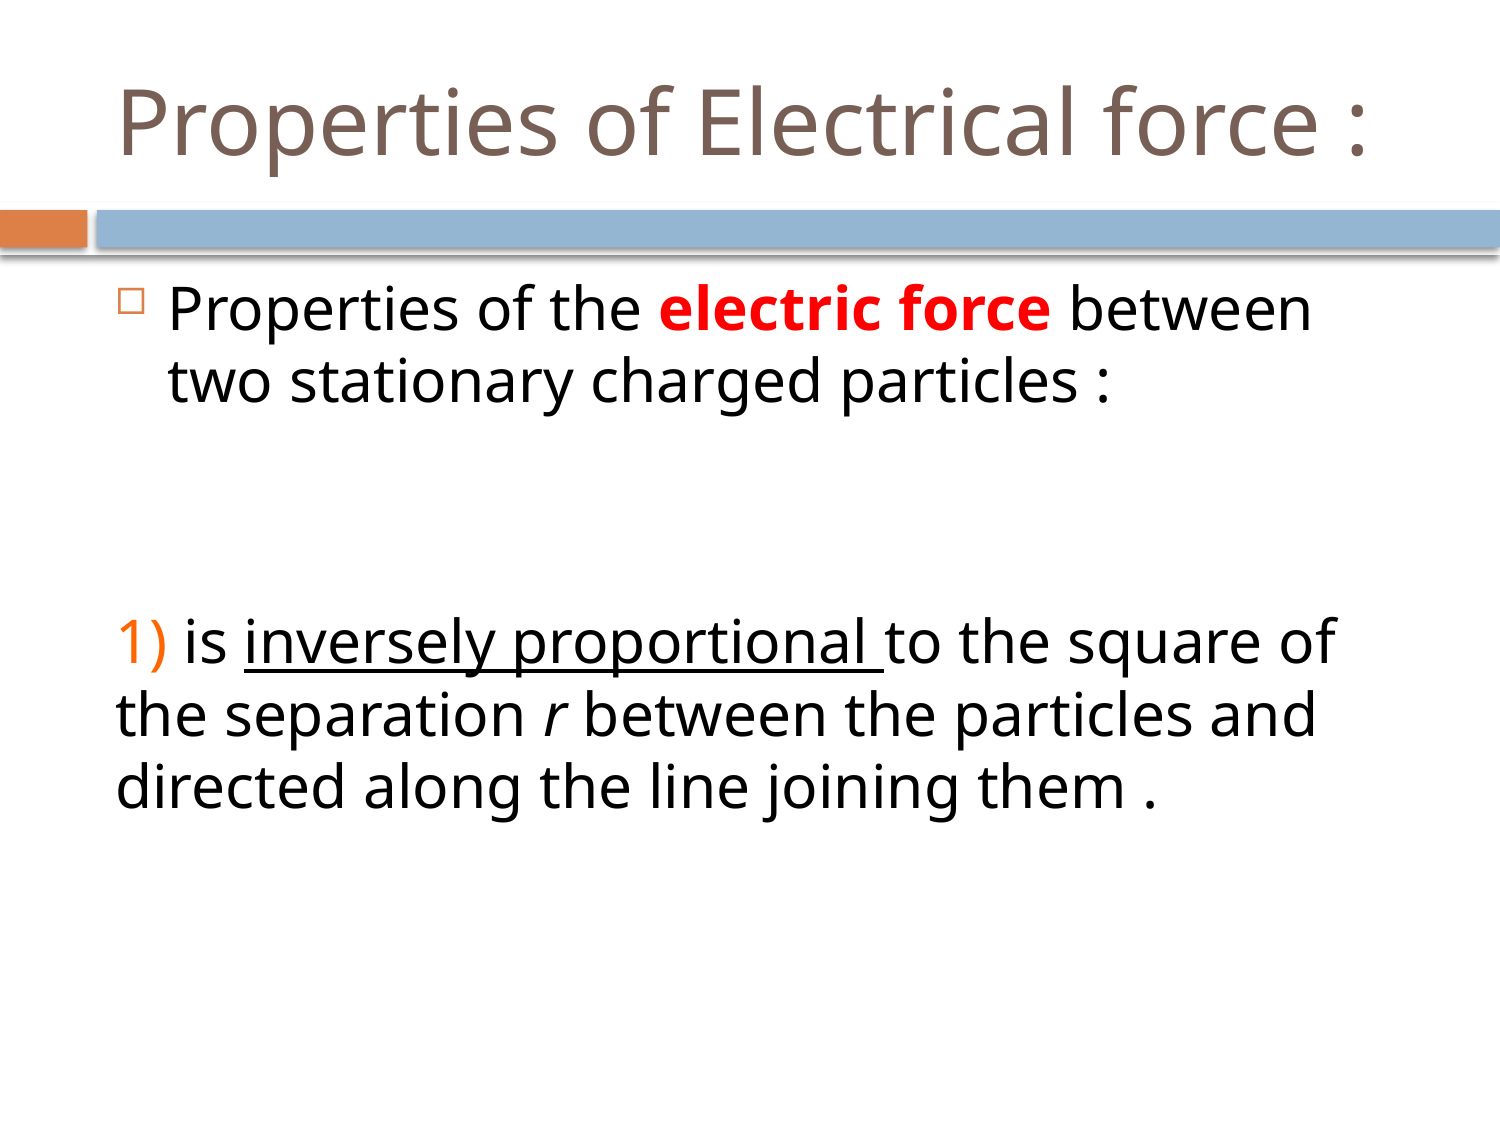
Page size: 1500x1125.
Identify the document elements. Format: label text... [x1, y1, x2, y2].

title Properties of Electrical force : [100, 37, 1438, 200]
list Properties of the electric force between two stationary charged particles : 1) is inversely proportional to the square of the separation r between the particles and directed along the line joining them . [100, 262, 1438, 1000]
